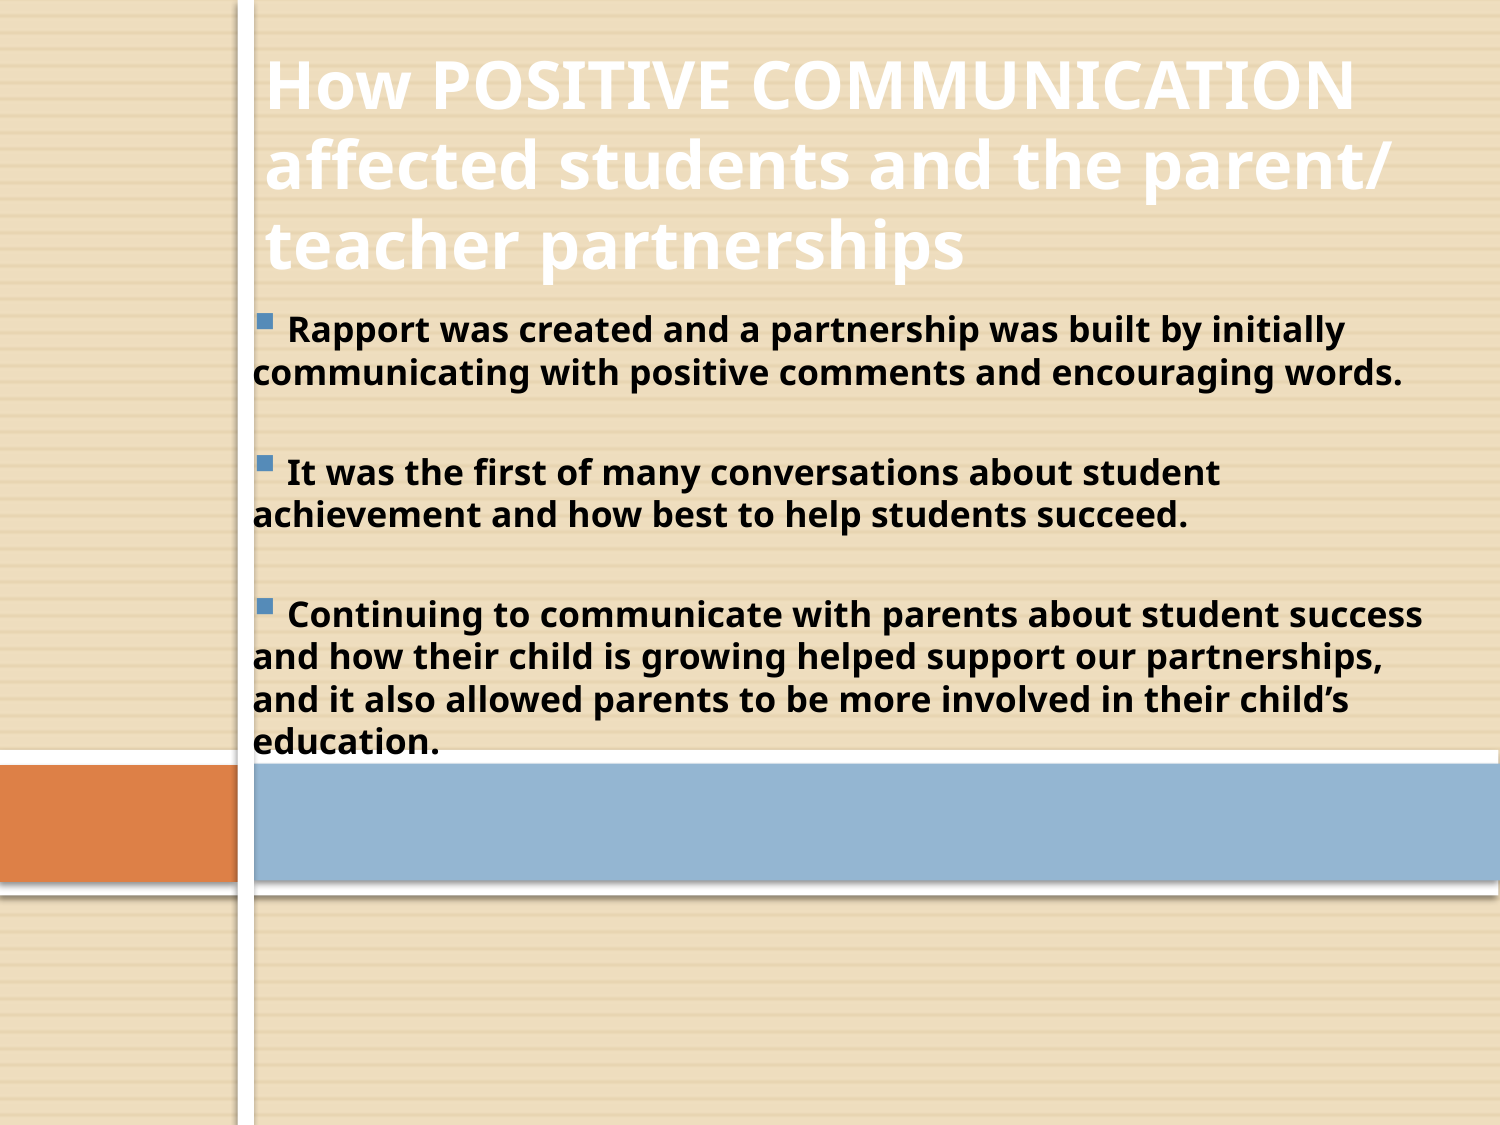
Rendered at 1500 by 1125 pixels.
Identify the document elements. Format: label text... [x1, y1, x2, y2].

title How POSITIVE COMMUNICATION affected students and the parent/ teacher partnerships [249, 37, 1450, 288]
list Rapport was created and a partnership was built by initially communicating with positive comments and encouraging words. It was the first of many conversations about student achievement and how best to help students succeed. Continuing to communicate with parents about student success and how their child is growing helped support our partnerships, and it also allowed parents to be more involved in their child’s education. [237, 299, 1475, 763]
